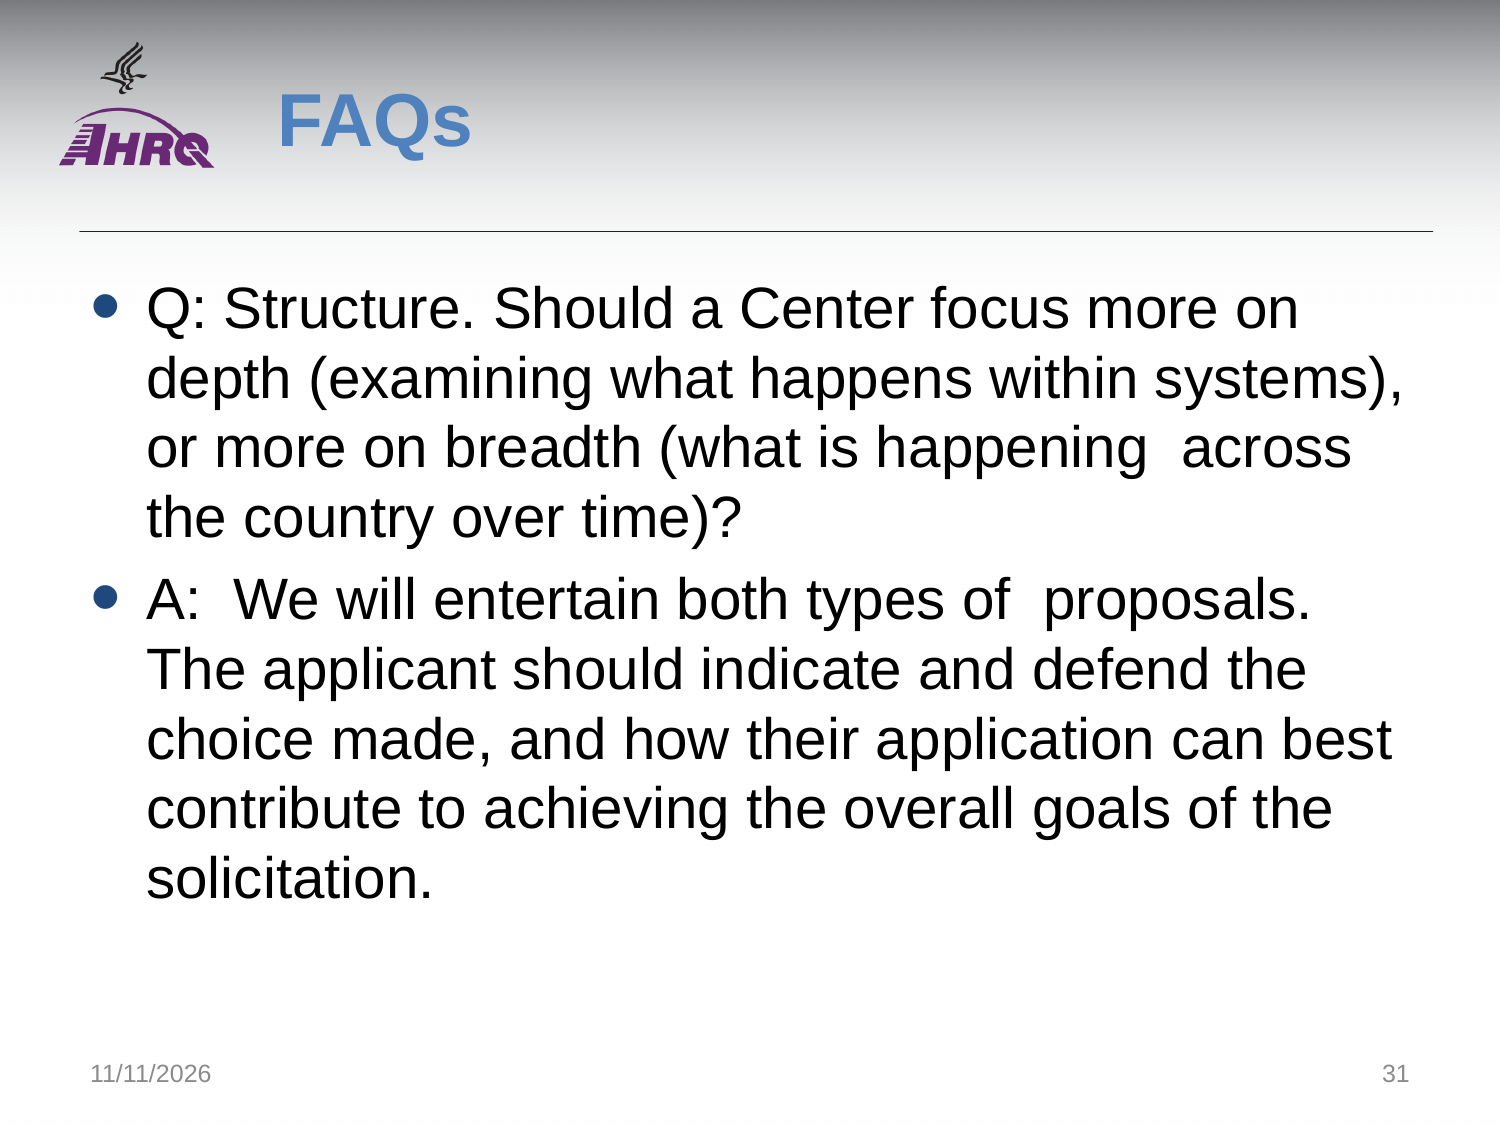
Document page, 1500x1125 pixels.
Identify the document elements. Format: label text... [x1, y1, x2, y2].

picture [0, 0, 1500, 1125]
slide_number 31 [1074, 1042, 1425, 1103]
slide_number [75, 1042, 425, 1103]
list Q: Structure. Should a Center focus more on depth (examining what happens within systems), or more on breadth (what is happening across the country over time)? A: We will entertain both types of proposals. The applicant should indicate and defend the choice made, and how their application can best contribute to achieving the overall goals of the solicitation. [75, 262, 1425, 1005]
title FAQs [262, 45, 1425, 188]
